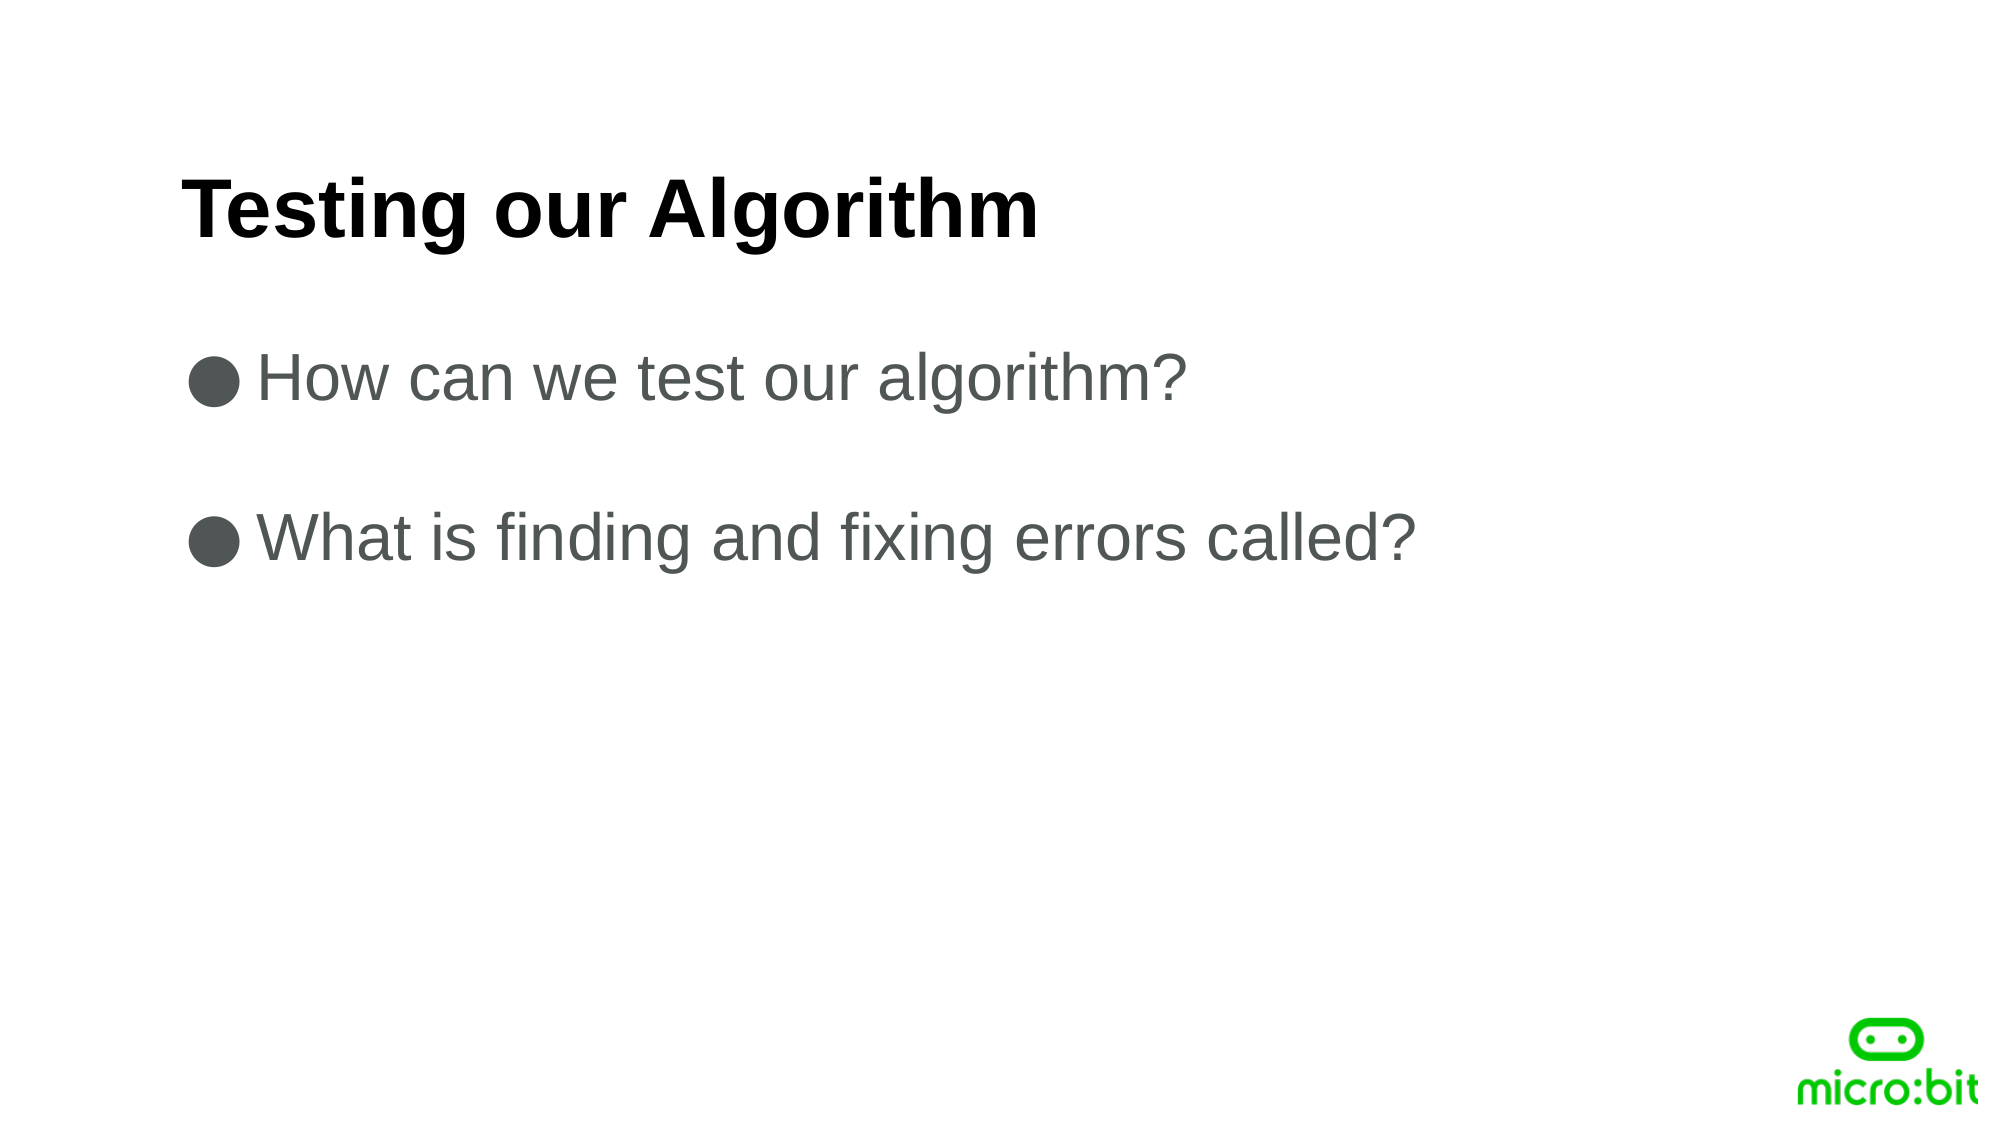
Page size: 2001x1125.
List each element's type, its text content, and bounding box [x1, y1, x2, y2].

picture [1797, 1017, 1978, 1106]
text_box Testing our Algorithm How can we test our algorithm? What is finding and fixing errors called? [166, 60, 1918, 884]
